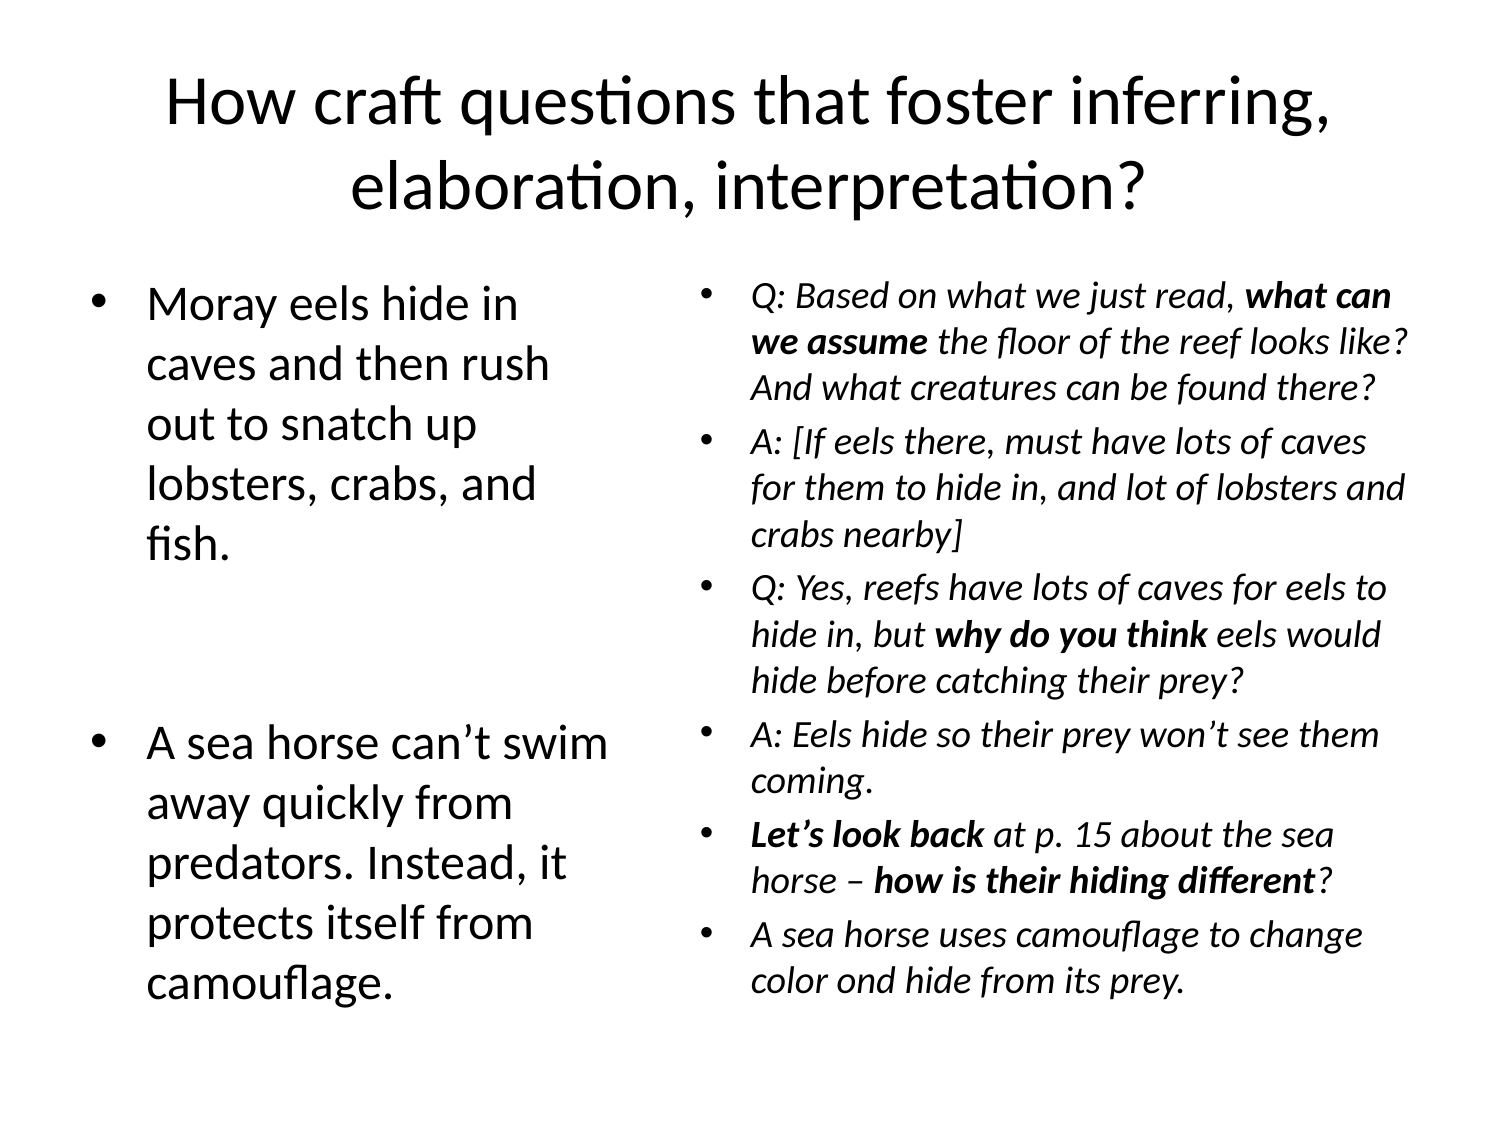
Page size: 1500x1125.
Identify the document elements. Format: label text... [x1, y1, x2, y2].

list Moray eels hide in caves and then rush out to snatch up lobsters, crabs, and fish. A sea horse can’t swim away quickly from predators. Instead, it protects itself from camouflage. [75, 262, 643, 1050]
text_box Q: Based on what we just read, what can we assume the floor of the reef looks like? And what creatures can be found there? A: [If eels there, must have lots of caves for them to hide in, and lot of lobsters and crabs nearby] Q: Yes, reefs have lots of caves for eels to hide in, but why do you think eels would hide before catching their prey? A: Eels hide so their prey won’t see them coming. Let’s look back at p. 15 about the sea horse – how is their hiding different? A sea horse uses camouflage to change color ond hide from its prey. [684, 262, 1425, 1050]
title How craft questions that foster inferring, elaboration, interpretation? [75, 45, 1425, 233]
